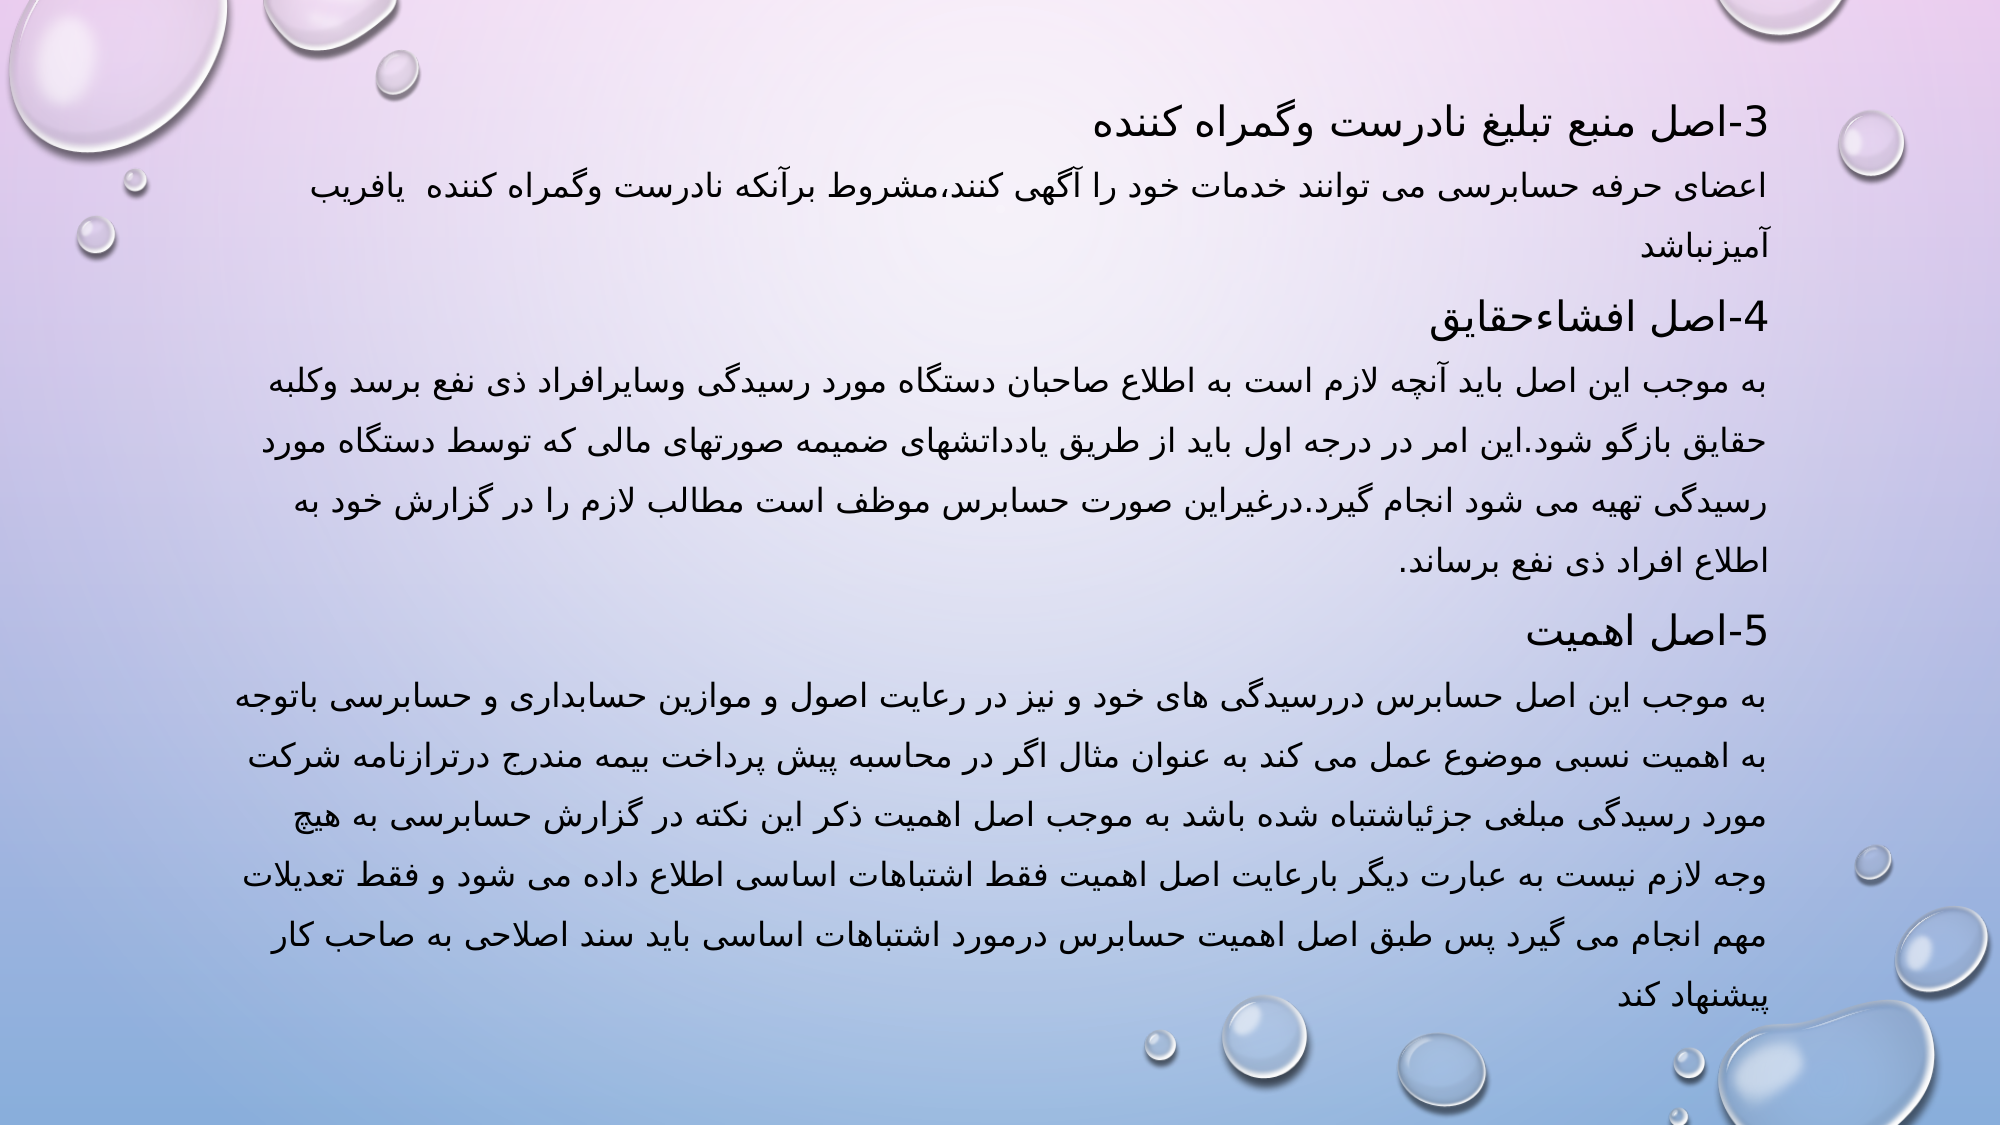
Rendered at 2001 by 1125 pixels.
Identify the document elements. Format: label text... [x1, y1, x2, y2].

picture [0, 0, 2000, 1125]
title 3-اصل منبع تبلیغ نادرست وگمراه کننده اعضای حرفه حسابرسی می توانند خدمات خود را آگهی کنند،مشروط برآنکه نادرست وگمراه کننده یافریب آمیزنباشد 4-اصل افشاءحقایق به موجب این اصل باید آنچه لازم است به اطلاع صاحبان دستگاه مورد رسیدگی وسایرافراد ذی نفع برسد وکلبه حقایق بازگو شود.این امر در درجه اول باید از طریق یادداتشهای ضمیمه صورتهای مالی که توسط دستگاه مورد رسیدگی تهیه می شود انجام گیرد.درغیراین صورت حسابرس موظف است مطالب لازم را در گزارش خود به اطلاع افراد ذی نفع برساند. 5-اصل اهمیت به موجب این اصل حسابرس دررسیدگی های خود و نیز در رعایت اصول و موازین حسابداری و حسابرسی باتوجه به اهمیت نسبی موضوع عمل می کند به عنوان مثال اگر در محاسبه پیش پرداخت بیمه مندرج درترازنامه شرکت مورد رسیدگی مبلغی جزئیاشتباه شده باشد به موجب اصل اهمیت ذکر این نکته در گزارش حسابرسی به هیچ وجه لازم نیست به عبارت دیگر بارعایت اصل اهمیت فقط اشتباهات اساسی اطلاع داده می شود و فقط تعدیلات مهم انجام می گیرد پس طبق اصل اهمیت حسابرس درمورد اشتباهات اساسی باید سند اصلاحی به صاحب کار پیشنهاد کند [213, 165, 1785, 1018]
